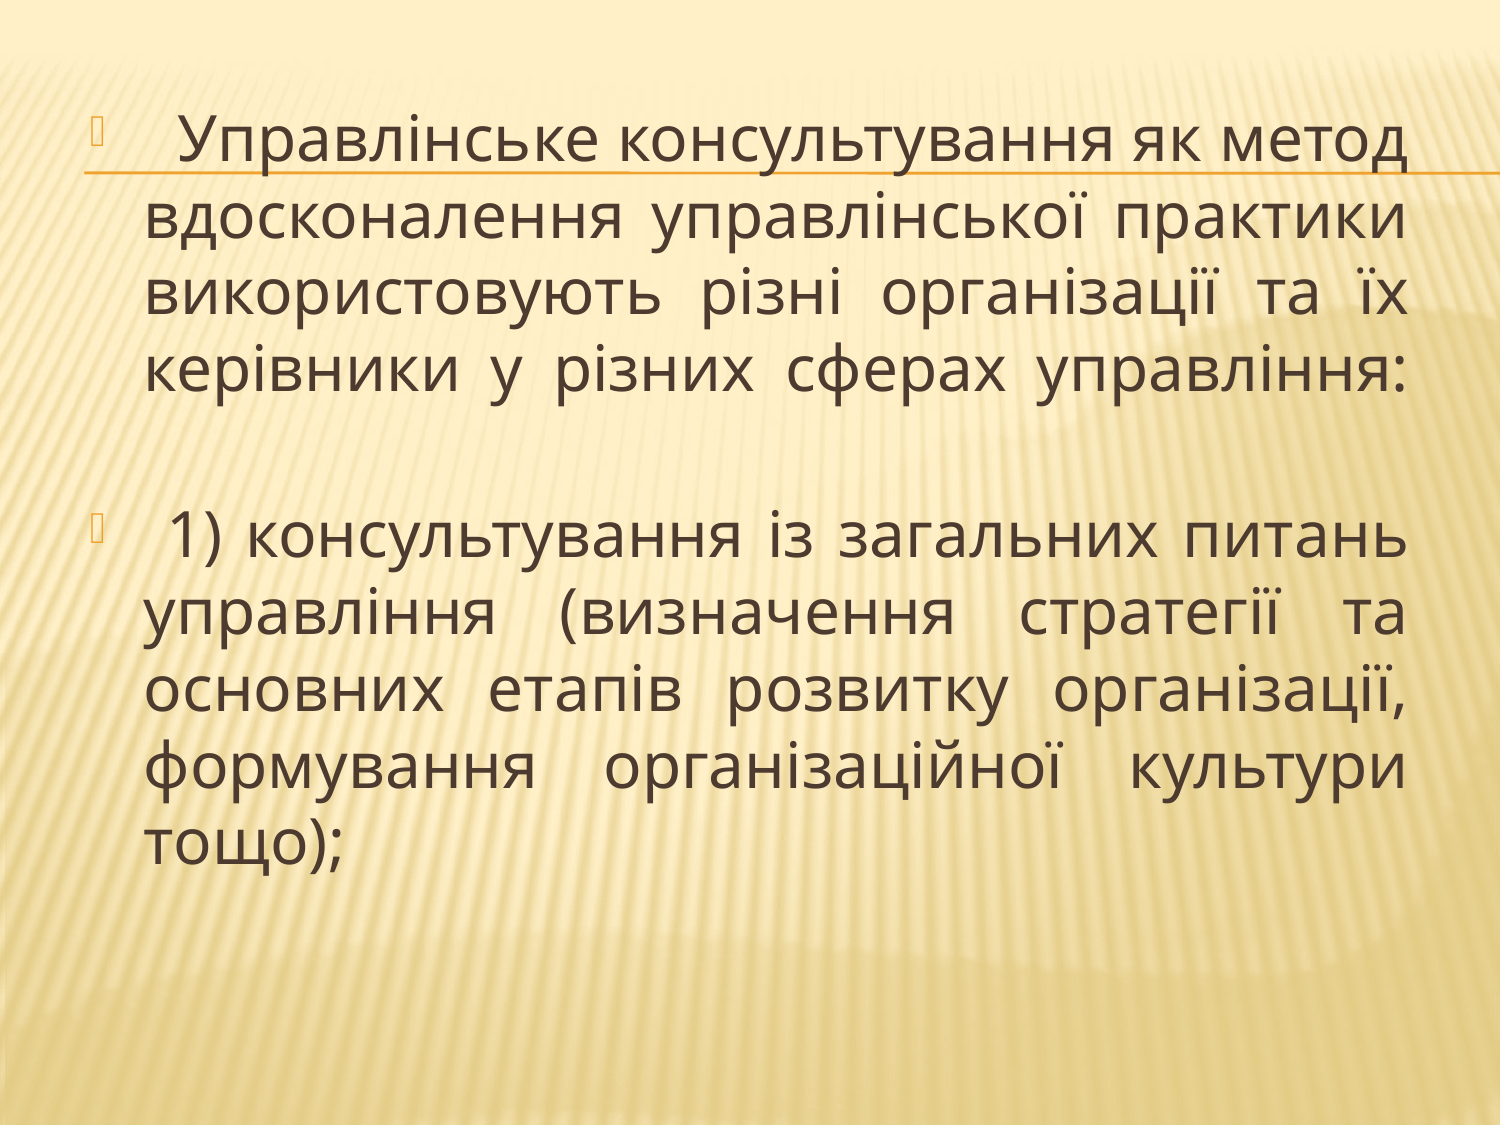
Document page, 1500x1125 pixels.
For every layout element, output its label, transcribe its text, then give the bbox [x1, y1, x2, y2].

list Управлінське консультування як метод вдосконалення управлінської практики використовують різні організації та їх керівники у різних сферах управління: 1) консультування із загальних питань управління (визначення стратегії та основних етапів розвитку організації, формування організаційної культури тощо); [75, 90, 1425, 1038]
